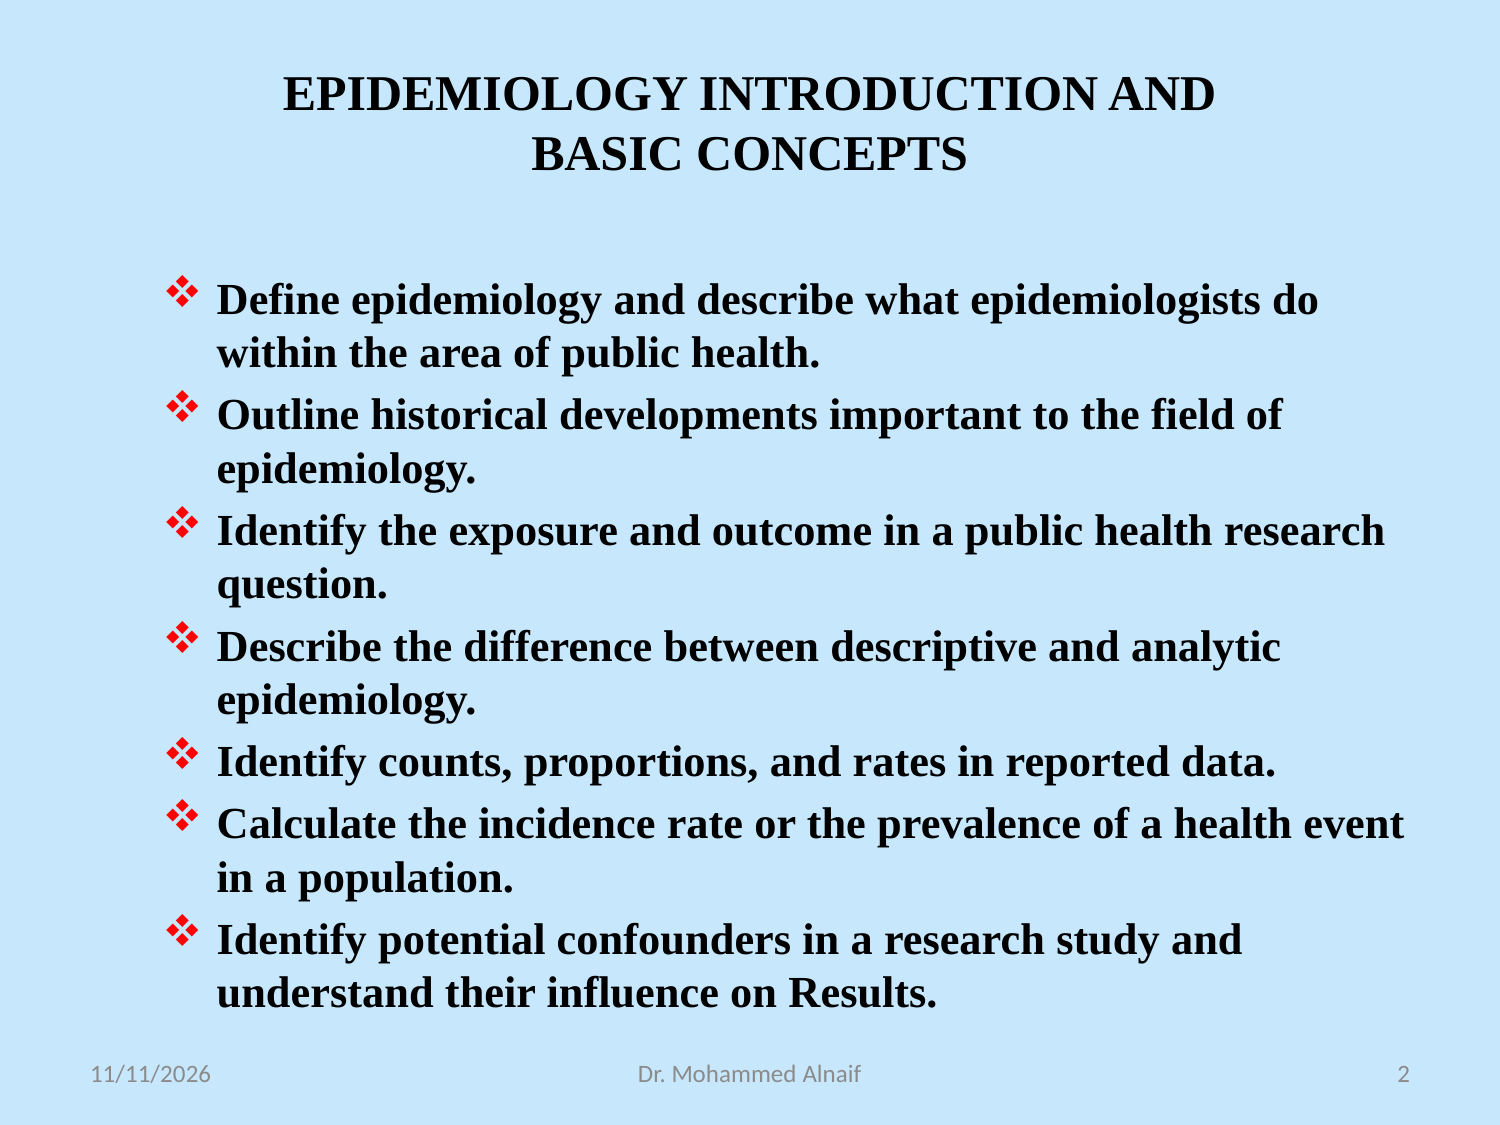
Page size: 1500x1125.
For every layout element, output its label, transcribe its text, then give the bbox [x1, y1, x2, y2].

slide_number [75, 1042, 425, 1103]
title EPIDEMIOLOGY INTRODUCTION AND BASIC CONCEPTS [112, 66, 1388, 175]
slide_number 2 [1074, 1042, 1425, 1103]
subtitle Define epidemiology and describe what epidemiologists do within the area of public health. Outline historical developments important to the field of epidemiology. Identify the exposure and outcome in a public health research question. Describe the difference between descriptive and analytic epidemiology. Identify counts, proportions, and rates in reported data. Calculate the incidence rate or the prevalence of a health event in a population. Identify potential confounders in a research study and understand their influence on Results. [147, 262, 1425, 1025]
footer Dr. Mohammed Alnaif [512, 1042, 988, 1103]
